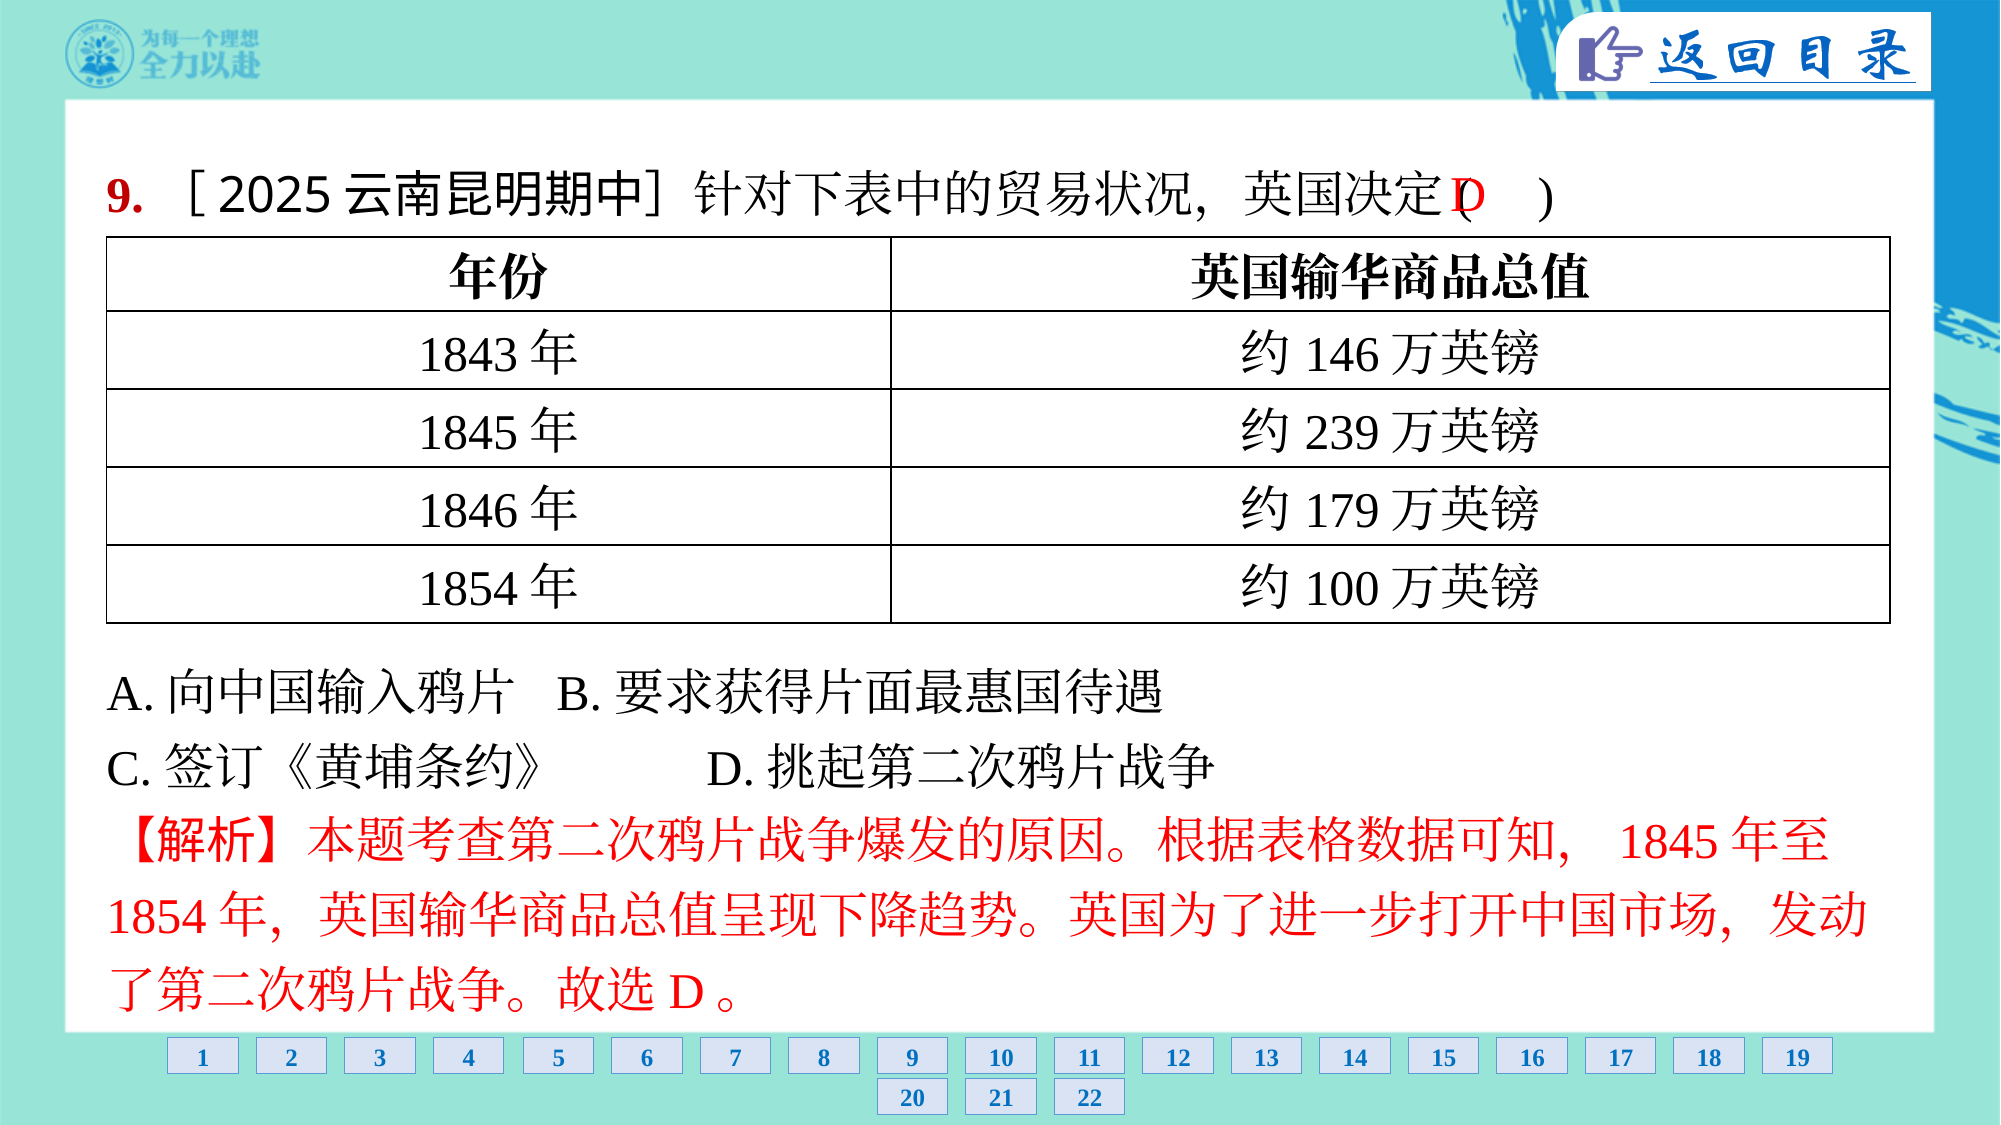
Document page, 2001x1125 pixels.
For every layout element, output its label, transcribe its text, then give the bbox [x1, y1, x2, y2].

table_cell 1845年 [107, 390, 890, 466]
table_header 英国输华商品总值 [892, 238, 1889, 310]
table_cell 1854年 [107, 546, 890, 622]
table_cell 约146万英镑 [892, 312, 1889, 388]
table_cell 约100万英镑 [892, 546, 1889, 622]
text_box 9.［2025云南昆明期中］针对下表中的贸易状况，英国决定( ) [106, 140, 1895, 223]
text_box D [1432, 140, 1505, 222]
text_box 【解析】本题考查第二次鸦片战争爆发的原因。根据表格数据可知，1845年至 1854年，英国输华商品总值呈现下降趋势。英国为了进一步打开中国市场，发动 了第二次鸦片战争。故选D。 [106, 793, 1895, 1018]
text_box A.向中国输入鸦片 B.要求获得片面最惠国待遇 C.签订《黄埔条约》 D.挑起第二次鸦片战争 [106, 645, 1895, 793]
table_header 年份 [107, 238, 890, 310]
table_cell 1846年 [107, 468, 890, 544]
picture [0, 0, 2000, 1125]
table_cell 1843年 [107, 312, 890, 388]
table_cell 约239万英镑 [892, 390, 1889, 466]
table_cell 约179万英镑 [892, 468, 1889, 544]
